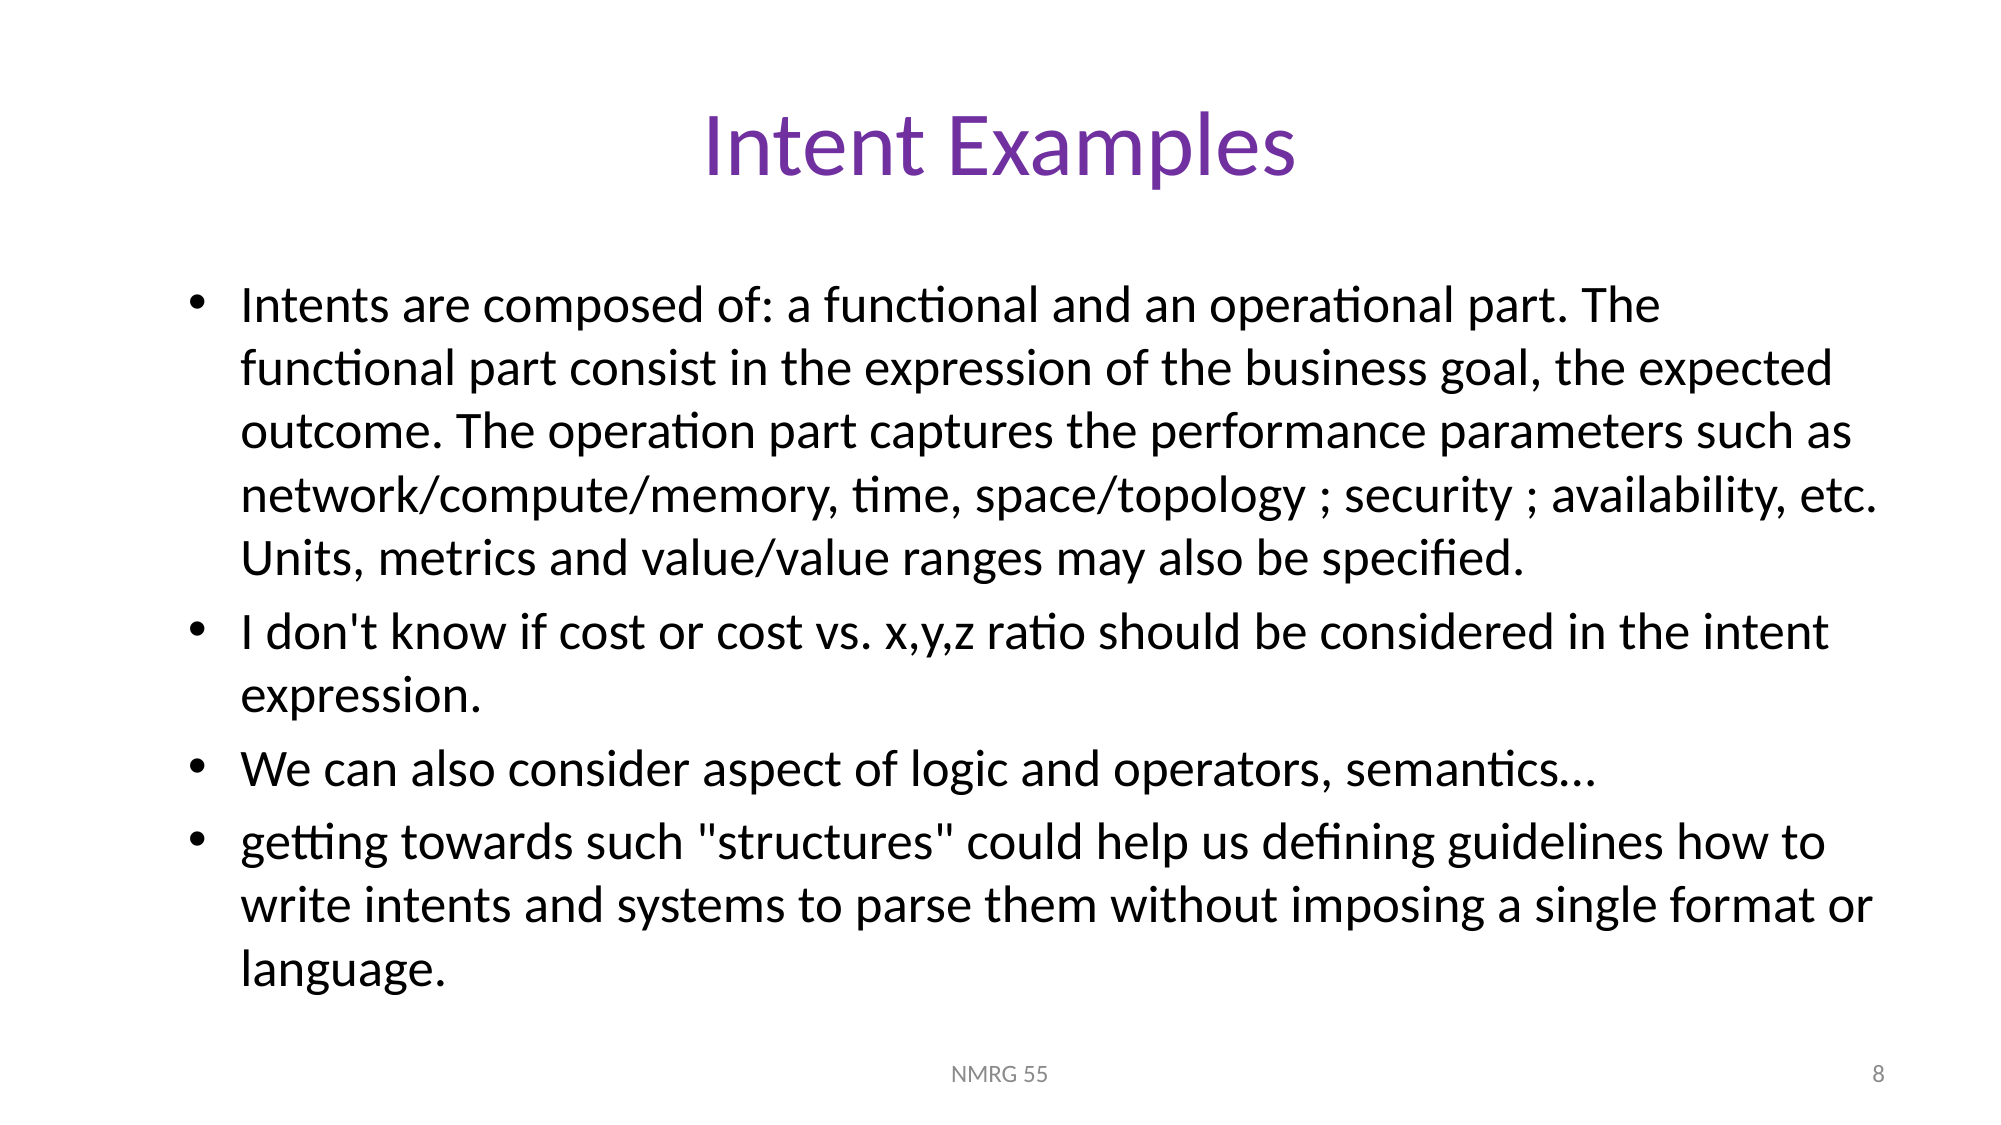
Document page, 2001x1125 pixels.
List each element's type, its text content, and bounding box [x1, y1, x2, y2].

list Intents are composed of: a functional and an operational part. The functional part consist in the expression of the business goal, the expected outcome. The operation part captures the performance parameters such as network/compute/memory, time, space/topology ; security ; availability, etc. Units, metrics and value/value ranges may also be specified. I don't know if cost or cost vs. x,y,z ratio should be considered in the intent expression. We can also consider aspect of logic and operators, semantics… getting towards such "structures" could help us defining guidelines how to write intents and systems to parse them without imposing a single format or language. [173, 262, 1900, 1005]
footer NMRG 55 [683, 1042, 1317, 1103]
slide_number 8 [1433, 1042, 1900, 1103]
title Intent Examples [99, 45, 1900, 233]
